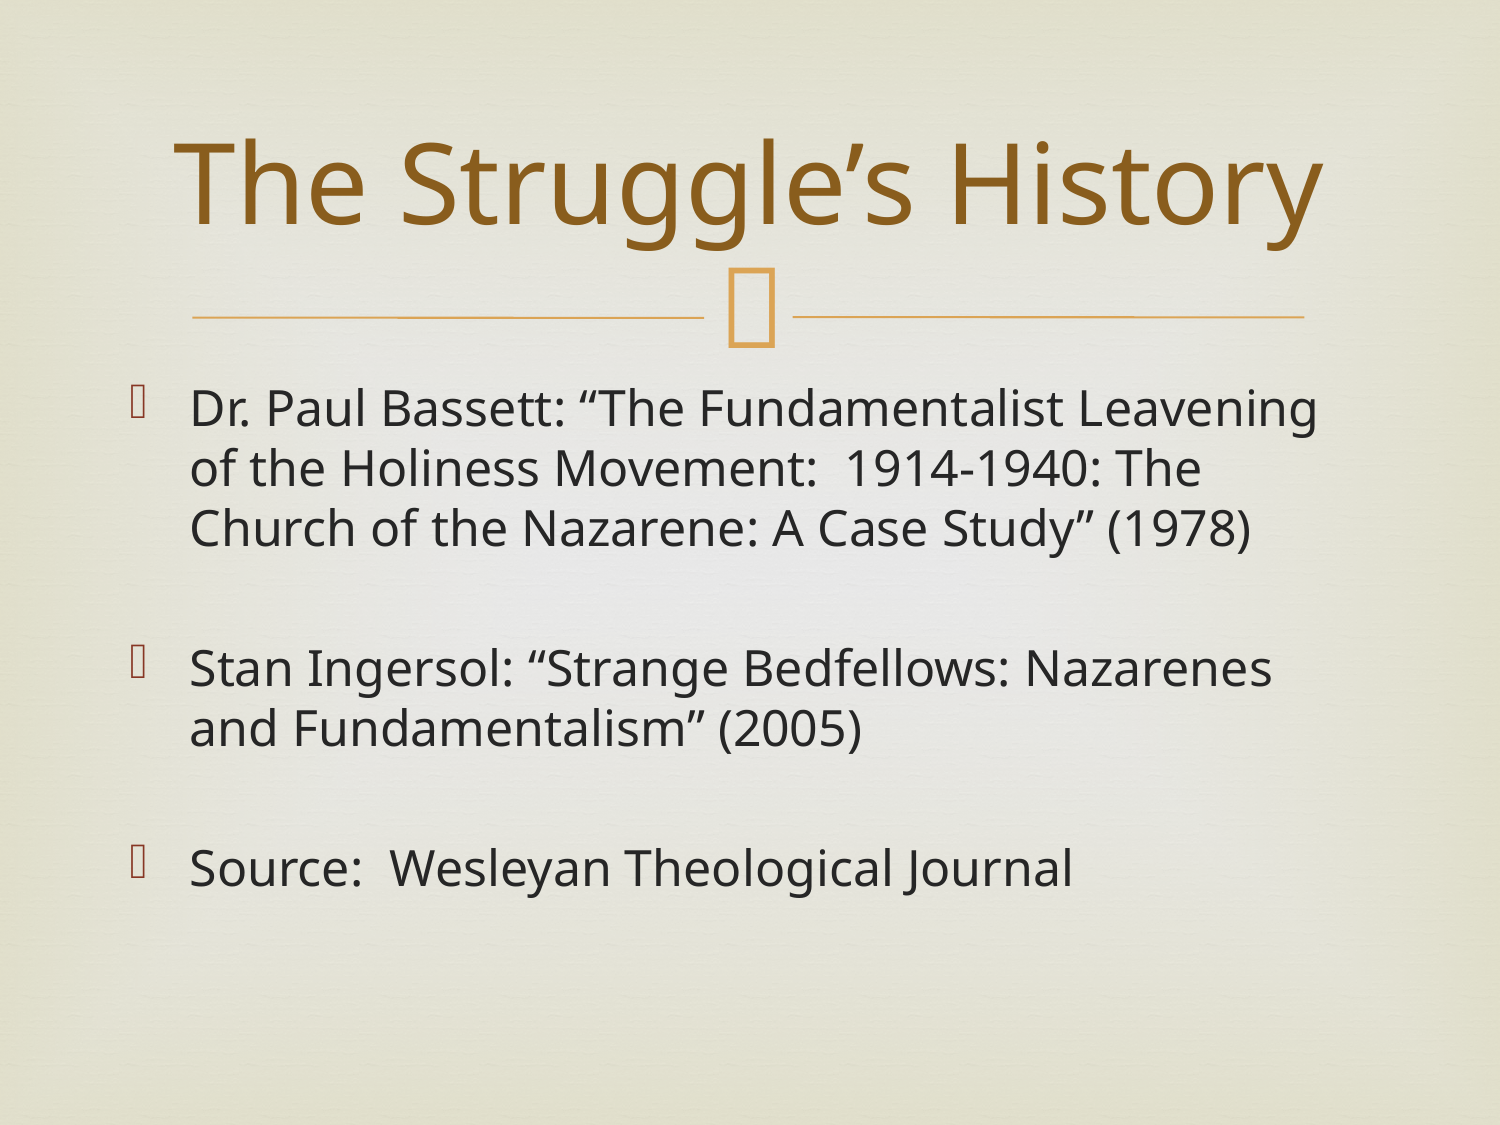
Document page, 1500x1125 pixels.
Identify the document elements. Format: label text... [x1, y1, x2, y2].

list Dr. Paul Bassett: “The Fundamentalist Leavening of the Holiness Movement: 1914-1940: The Church of the Nazarene: A Case Study” (1978) Stan Ingersol: “Strange Bedfellows: Nazarenes and Fundamentalism” (2005) Source: Wesleyan Theological Journal [114, 368, 1386, 1005]
title The Struggle’s History [112, 93, 1386, 267]
